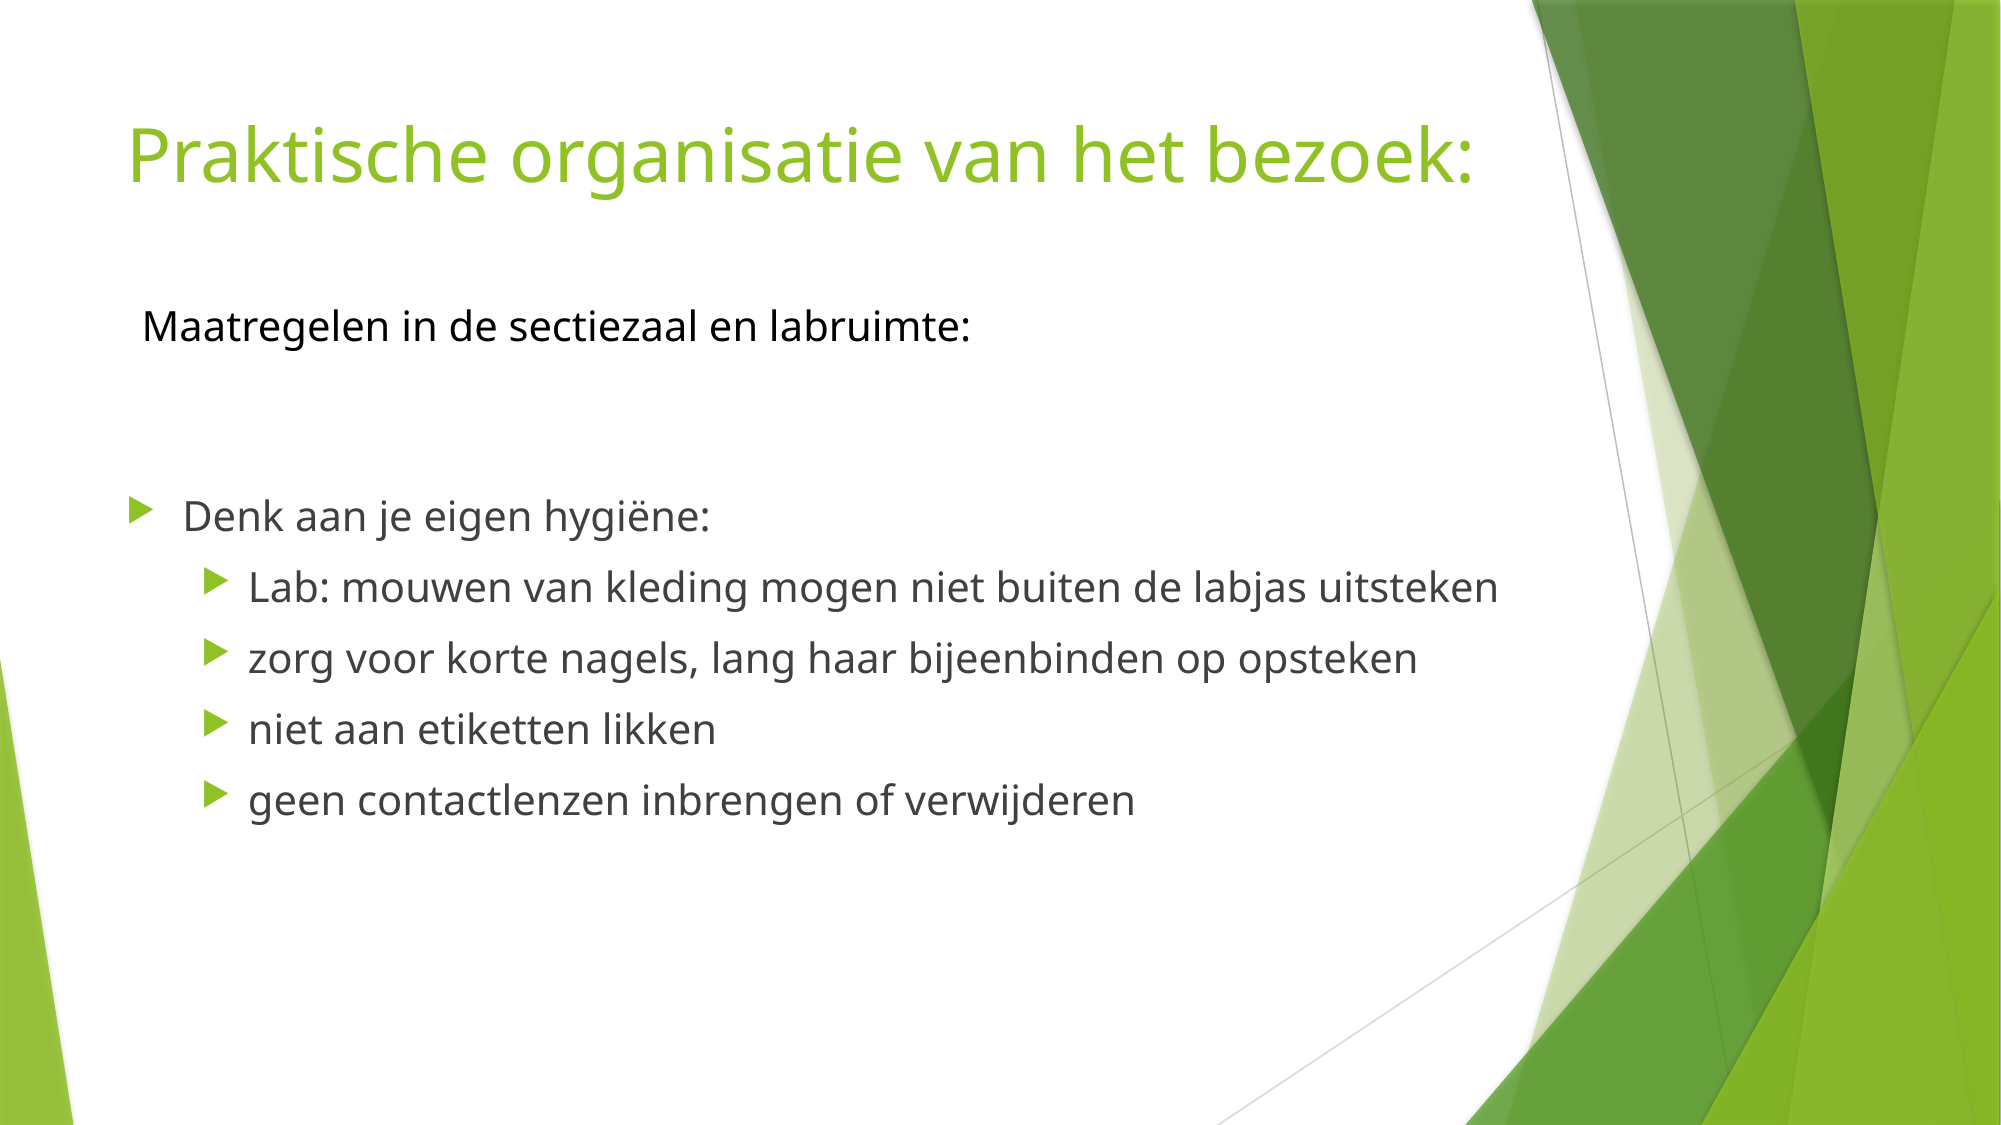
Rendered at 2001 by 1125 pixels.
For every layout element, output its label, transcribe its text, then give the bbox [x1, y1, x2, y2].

text_box Maatregelen in de sectiezaal en labruimte: [126, 292, 1298, 358]
title Praktische organisatie van het bezoek: [111, 99, 1522, 317]
list Denk aan je eigen hygiëne: Lab: mouwen van kleding mogen niet buiten de labjas uitsteken zorg voor korte nagels, lang haar bijeenbinden op opsteken niet aan etiketten likken geen contactlenzen inbrengen of verwijderen [111, 416, 1522, 991]
